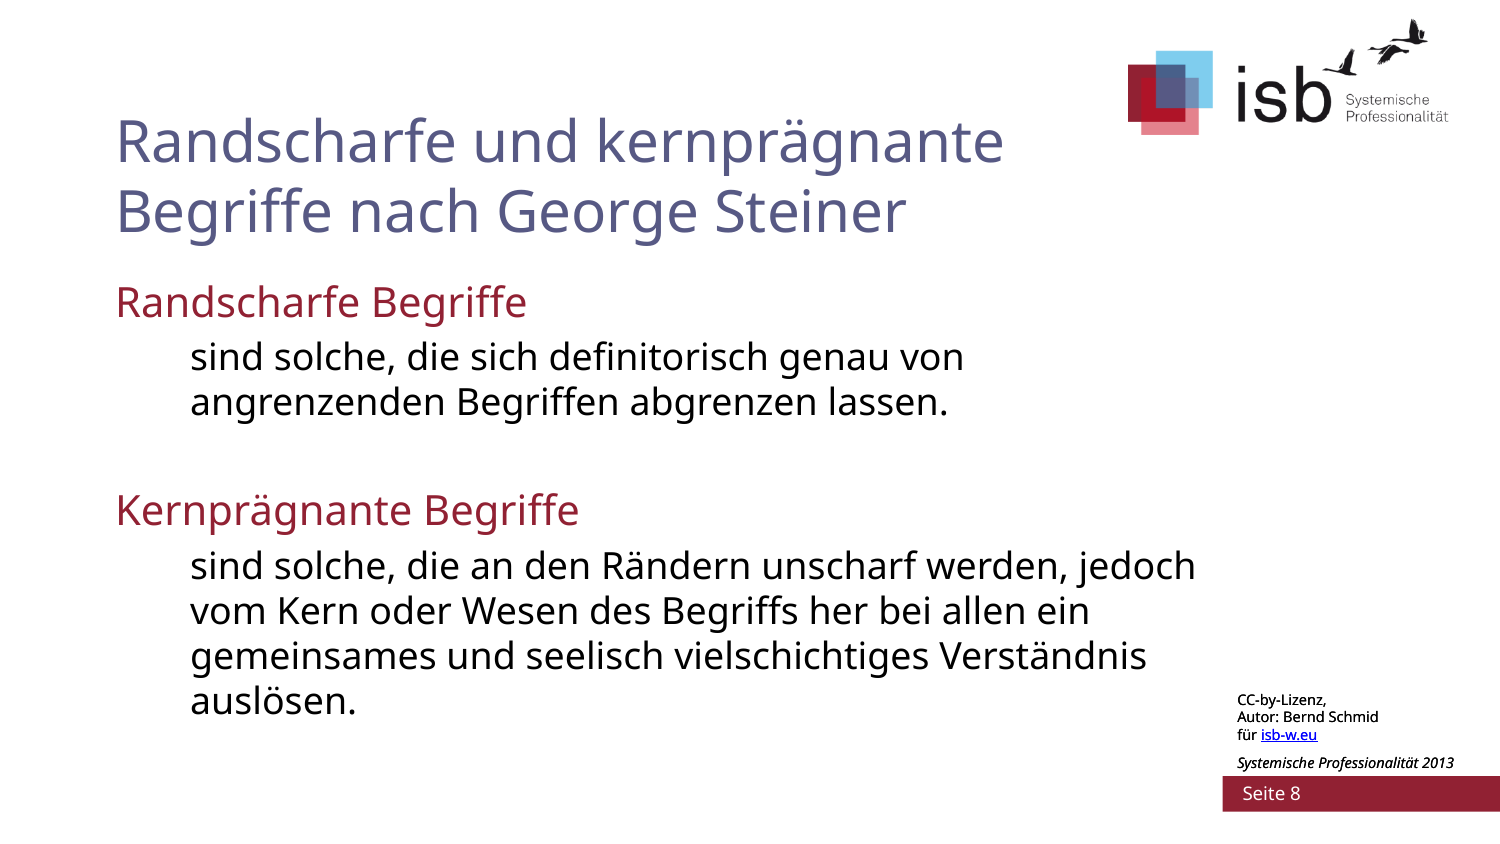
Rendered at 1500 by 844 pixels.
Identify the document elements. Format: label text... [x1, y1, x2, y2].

text_box CC-by-Lizenz, Autor: Bernd Schmid für isb-w.eu Systemische Professionalität 2013 [1222, 543, 1500, 844]
title Randscharfe und kernprägnante Begriffe nach George Steiner [100, 67, 1223, 185]
list Randscharfe Begriffe sind solche, die sich definitorisch genau von angrenzenden Begriffen abgrenzen lassen. Kernprägnante Begriffe sind solche, die an den Rändern unscharf werden, jedoch vom Kern oder Wesen des Begriffs her bei allen ein gemeinsames und seelisch vielschichtiges Verständnis auslösen. [100, 185, 1223, 812]
picture [1128, 14, 1461, 139]
